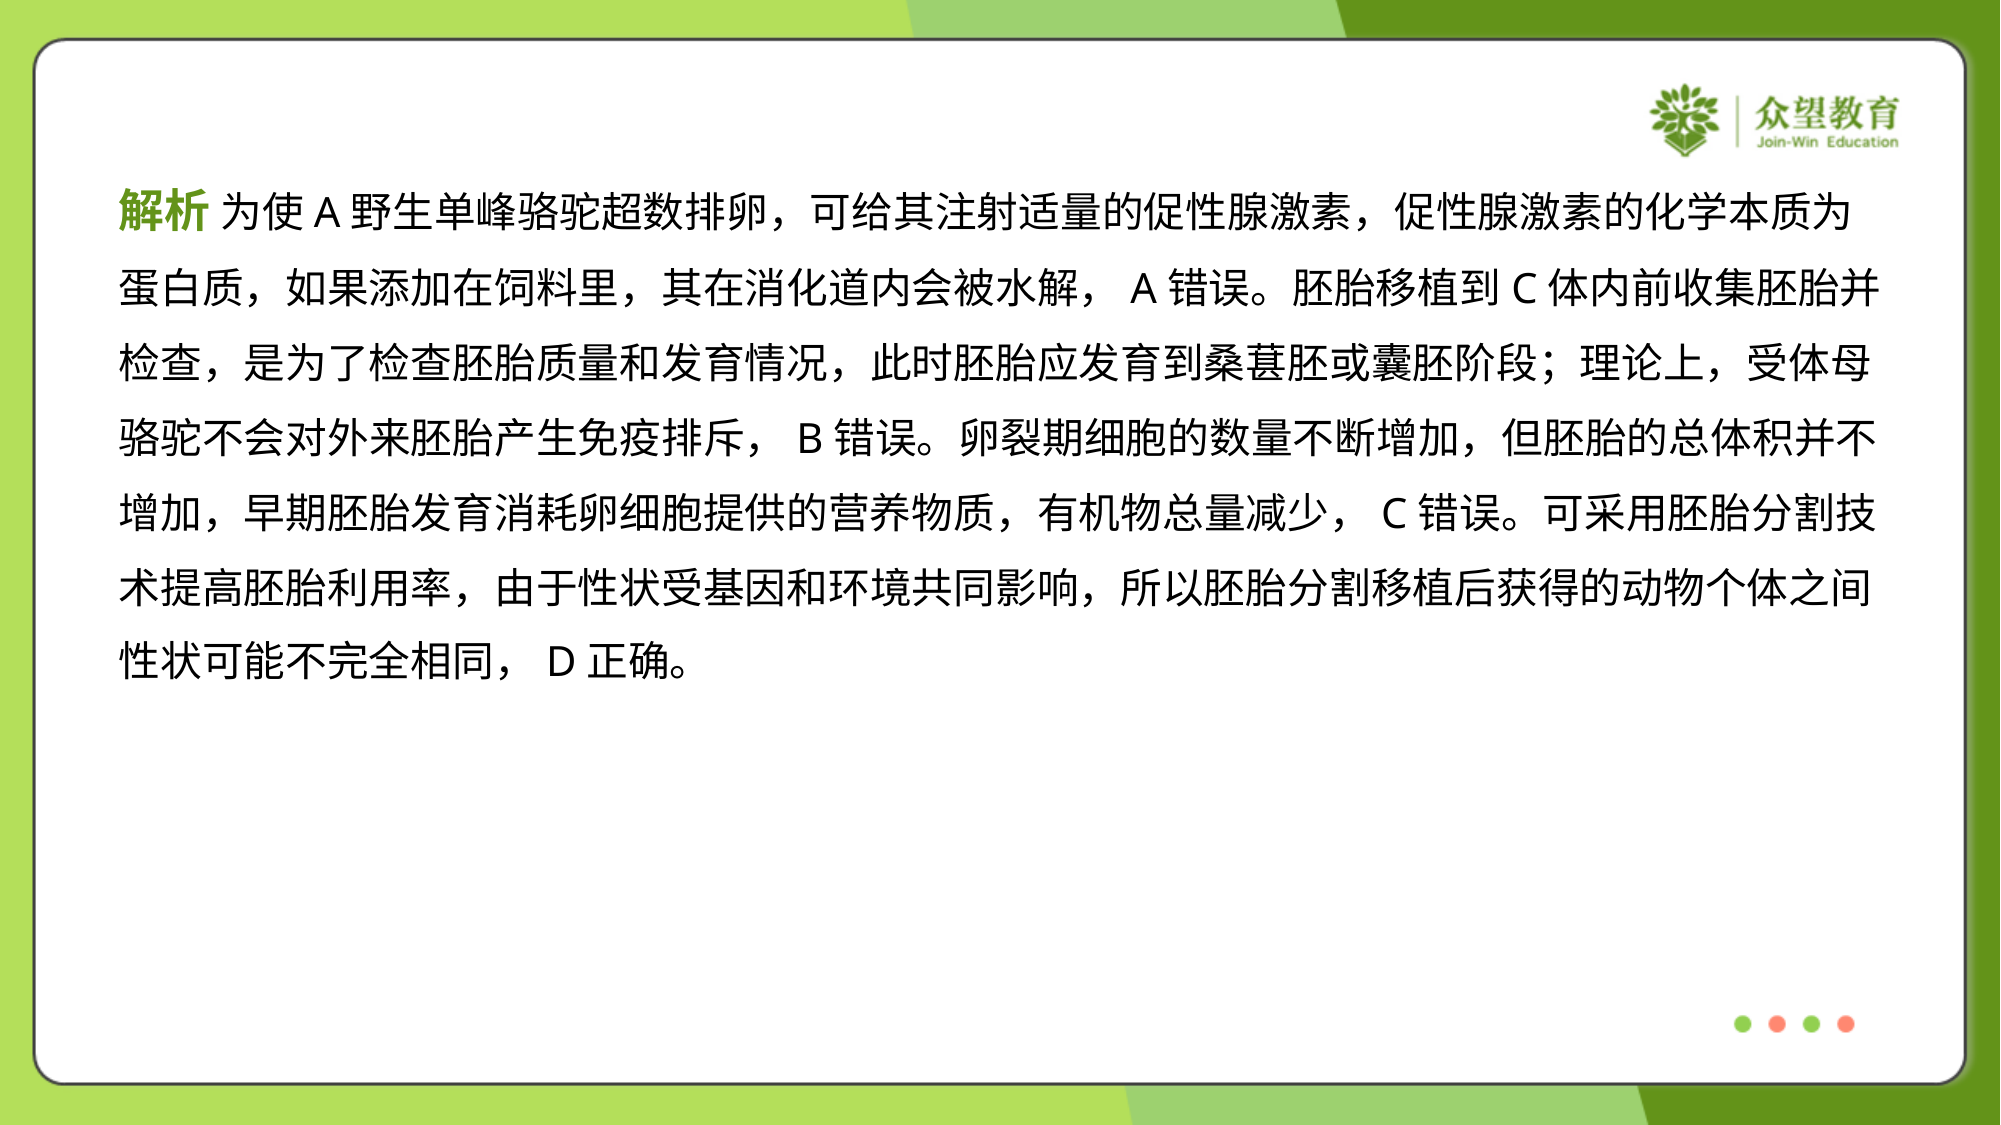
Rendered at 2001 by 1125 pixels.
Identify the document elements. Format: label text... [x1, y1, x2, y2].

picture [0, 0, 2000, 1125]
text_box 解析 为使A野生单峰骆驼超数排卵，可给其注射适量的促性腺激素，促性腺激素的化学本质为 蛋白质，如果添加在饲料里，其在消化道内会被水解，A错误。胚胎移植到C体内前收集胚胎并 检查，是为了检查胚胎质量和发育情况，此时胚胎应发育到桑葚胚或囊胚阶段；理论上，受体母 骆驼不会对外来胚胎产生免疫排斥，B错误。卵裂期细胞的数量不断增加，但胚胎的总体积并不 增加，早期胚胎发育消耗卵细胞提供的营养物质，有机物总量减少，C错误。可采用胚胎分割技 术提高胚胎利用率，由于性状受基因和环境共同影响，所以胚胎分割移植后获得的动物个体之间 性状可能不完全相同，D正确。 [118, 159, 1883, 677]
